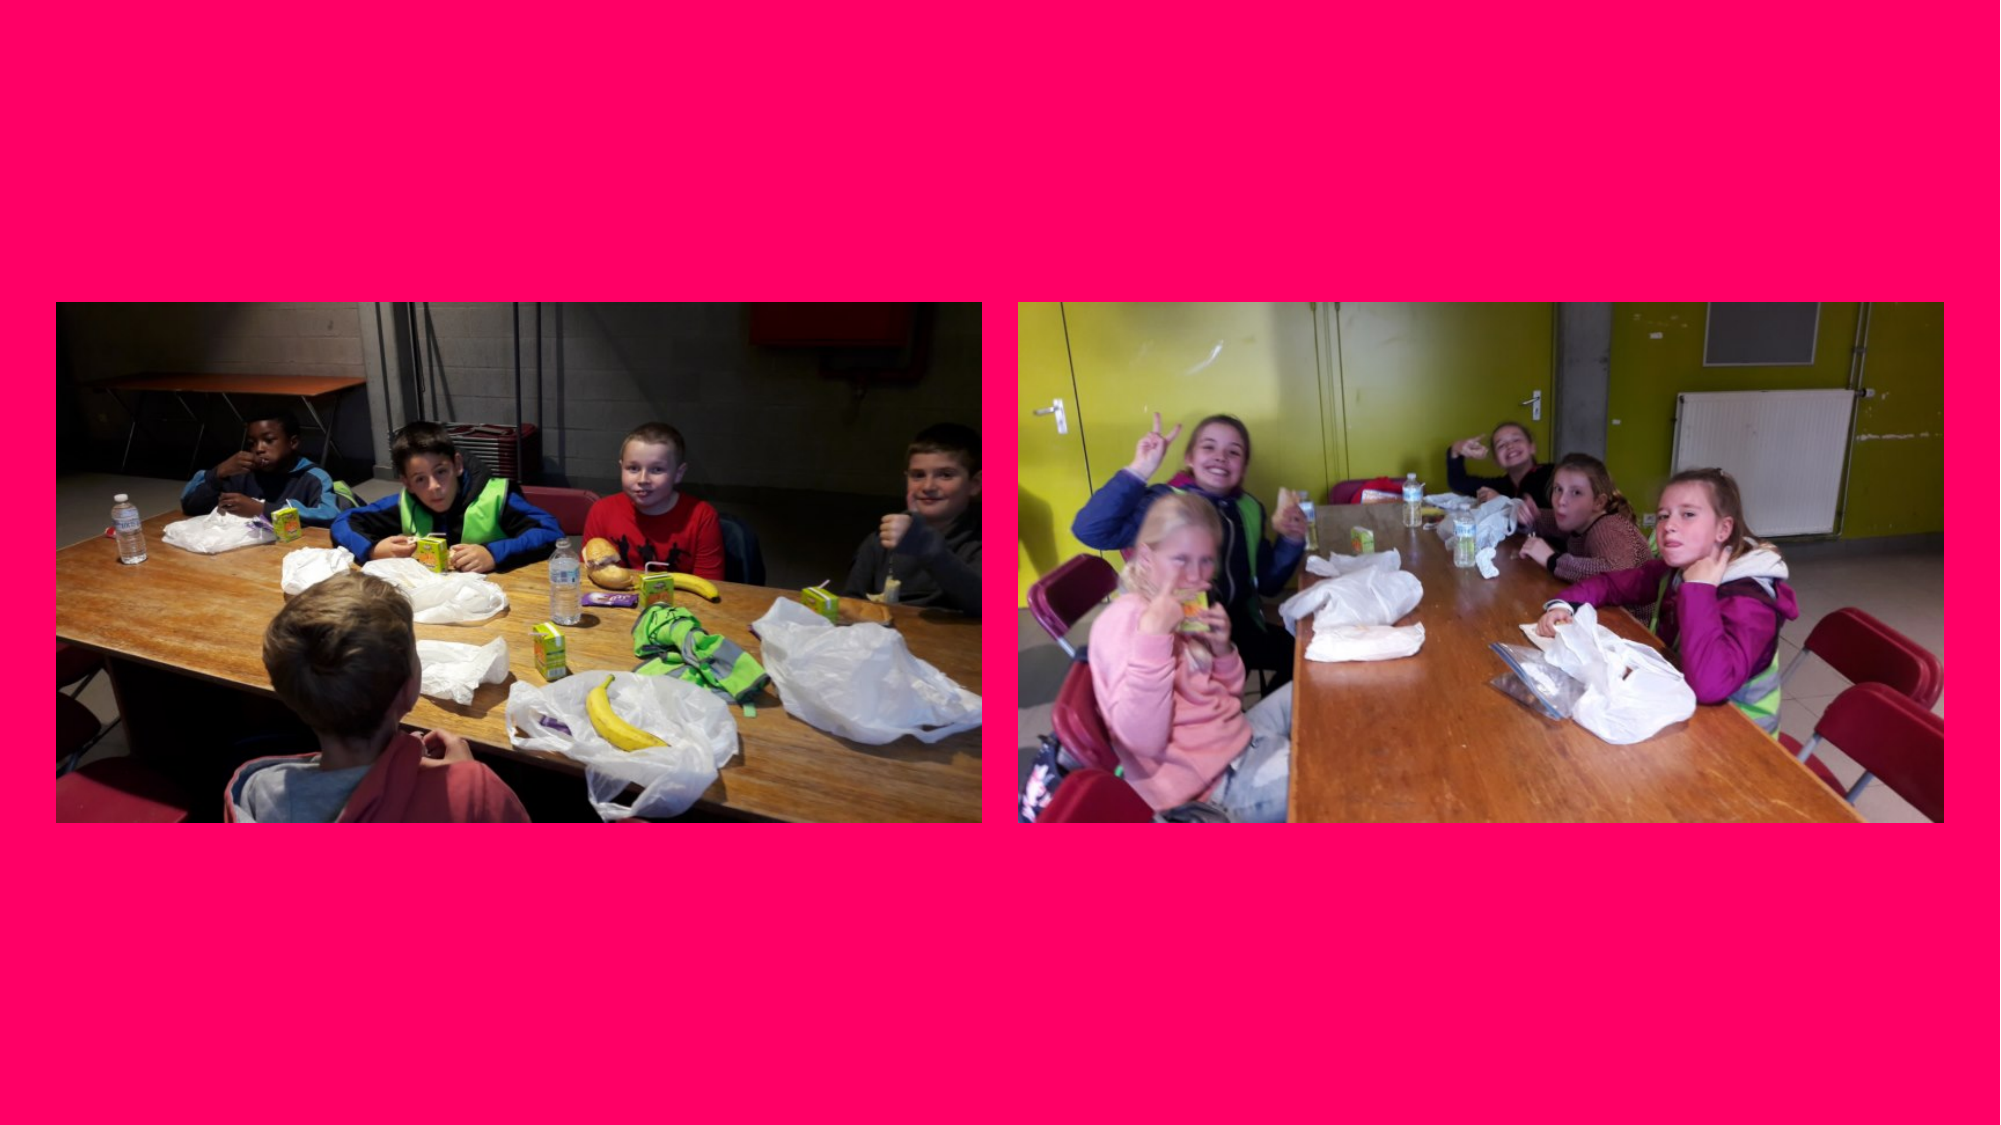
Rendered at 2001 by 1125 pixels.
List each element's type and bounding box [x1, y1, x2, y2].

picture [1018, 302, 1944, 823]
picture [56, 302, 982, 823]
